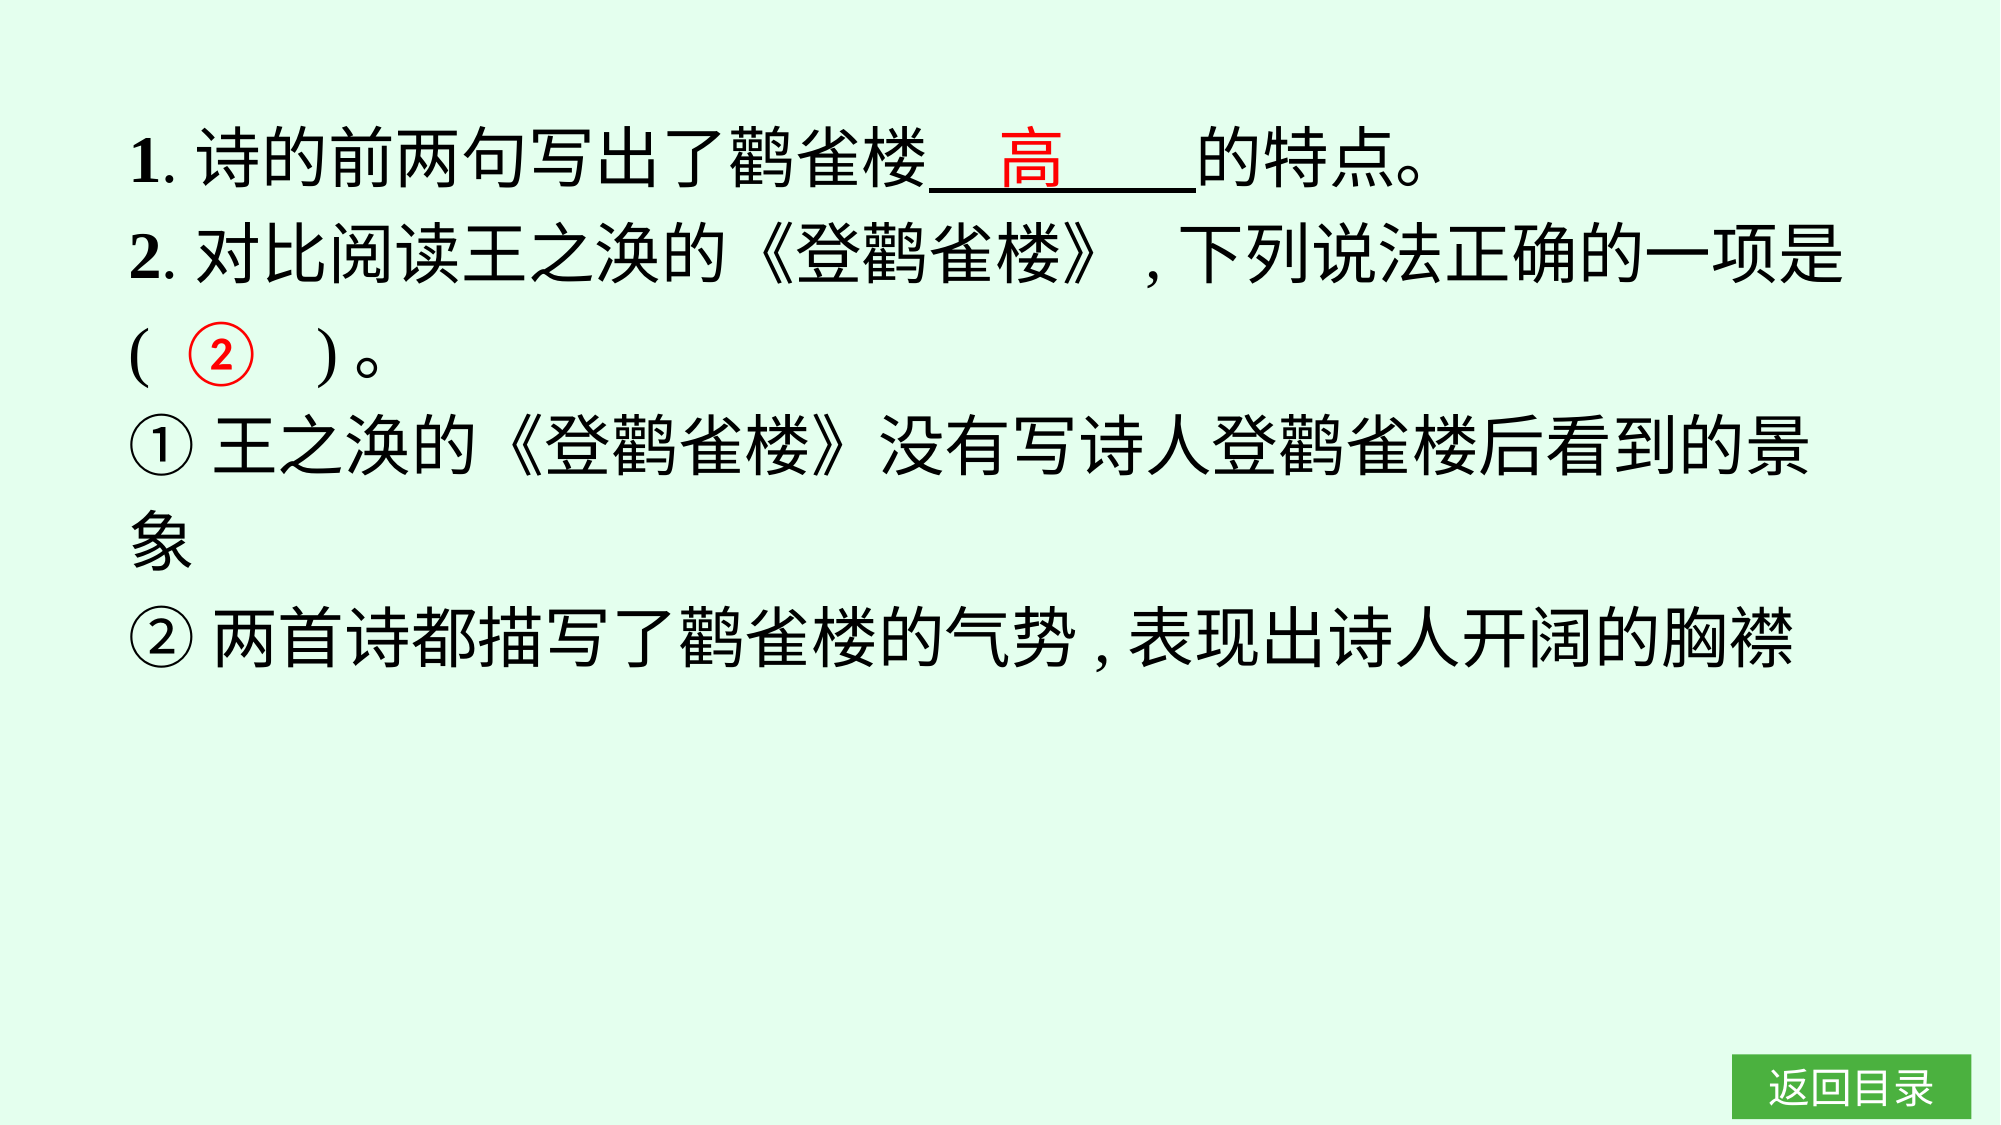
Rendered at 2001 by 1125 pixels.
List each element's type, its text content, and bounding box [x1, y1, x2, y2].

text_box ② [162, 285, 281, 397]
text_box 1.诗的前两句写出了鹳雀楼 的特点。 2.对比阅读王之涣的《登鹳雀楼》,下列说法正确的一项是( )。 ①王之涣的《登鹳雀楼》没有写诗人登鹳雀楼后看到的景象 ②两首诗都描写了鹳雀楼的气势,表现出诗人开阔的胸襟 [113, 92, 1887, 683]
text_box 高 [984, 92, 1081, 204]
